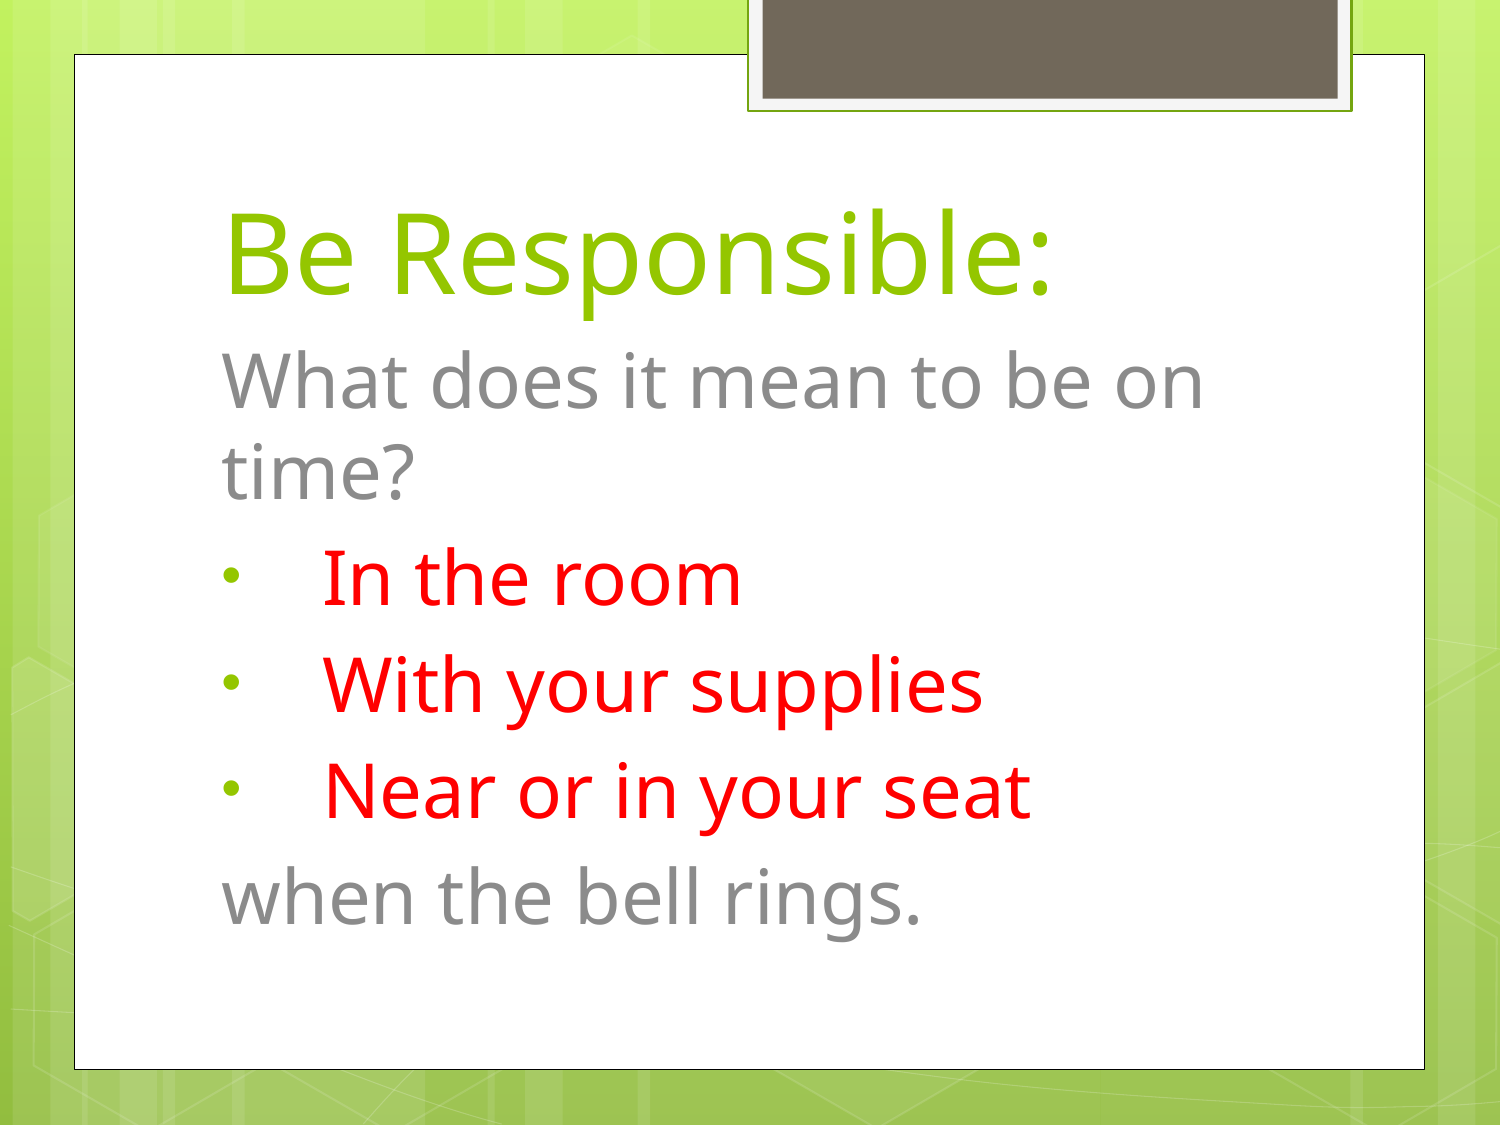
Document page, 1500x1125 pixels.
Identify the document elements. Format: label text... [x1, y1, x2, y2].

list What does it mean to be on time? In the room With your supplies Near or in your seat when the bell rings. [206, 324, 1296, 950]
title Be Responsible: [206, 174, 1296, 324]
